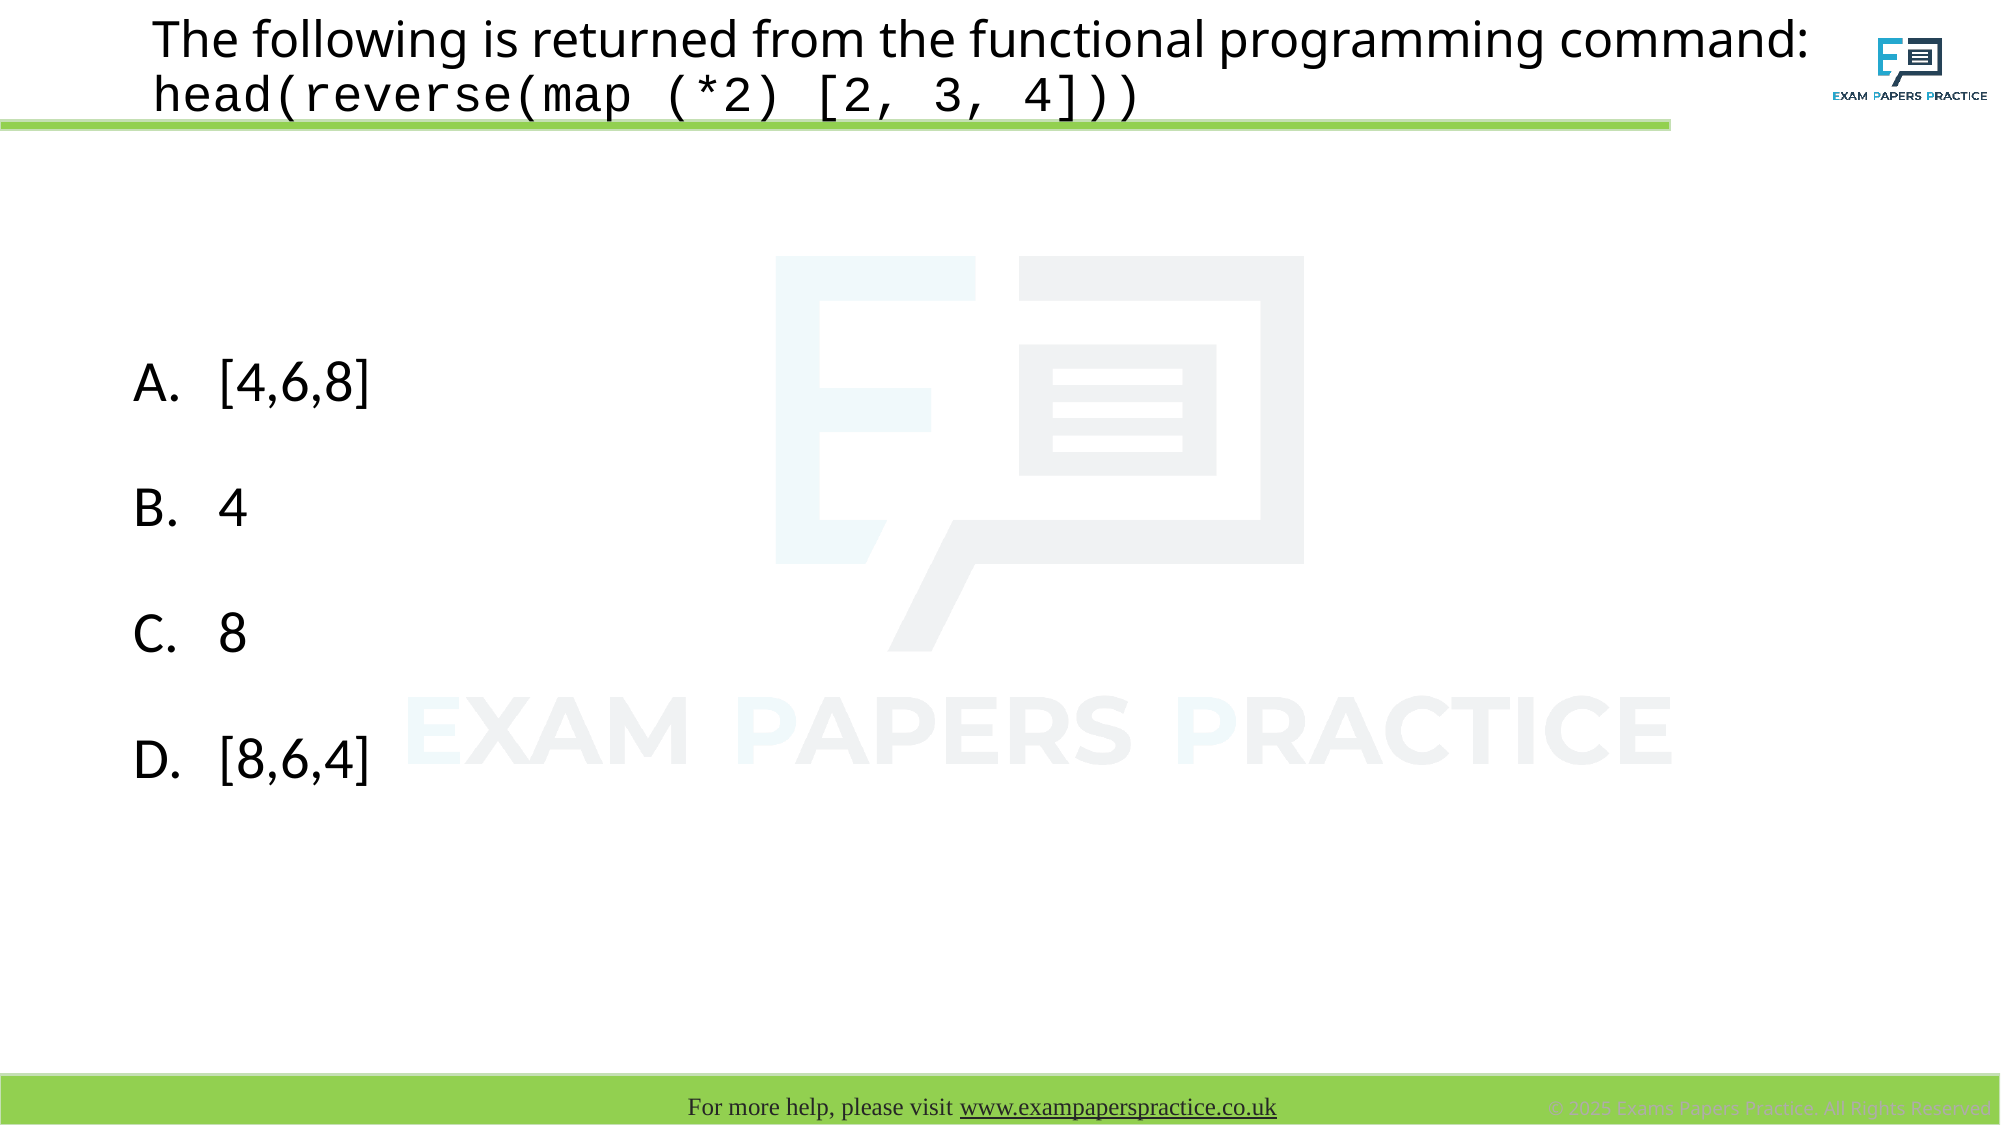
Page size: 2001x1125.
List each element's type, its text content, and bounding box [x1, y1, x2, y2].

title The following is returned from the functional programming command: head(reverse(map (*2) [2, 3, 4])) [137, 0, 1863, 197]
list [4,6,8] 4 8 [8,6,4] [119, 300, 1844, 1015]
